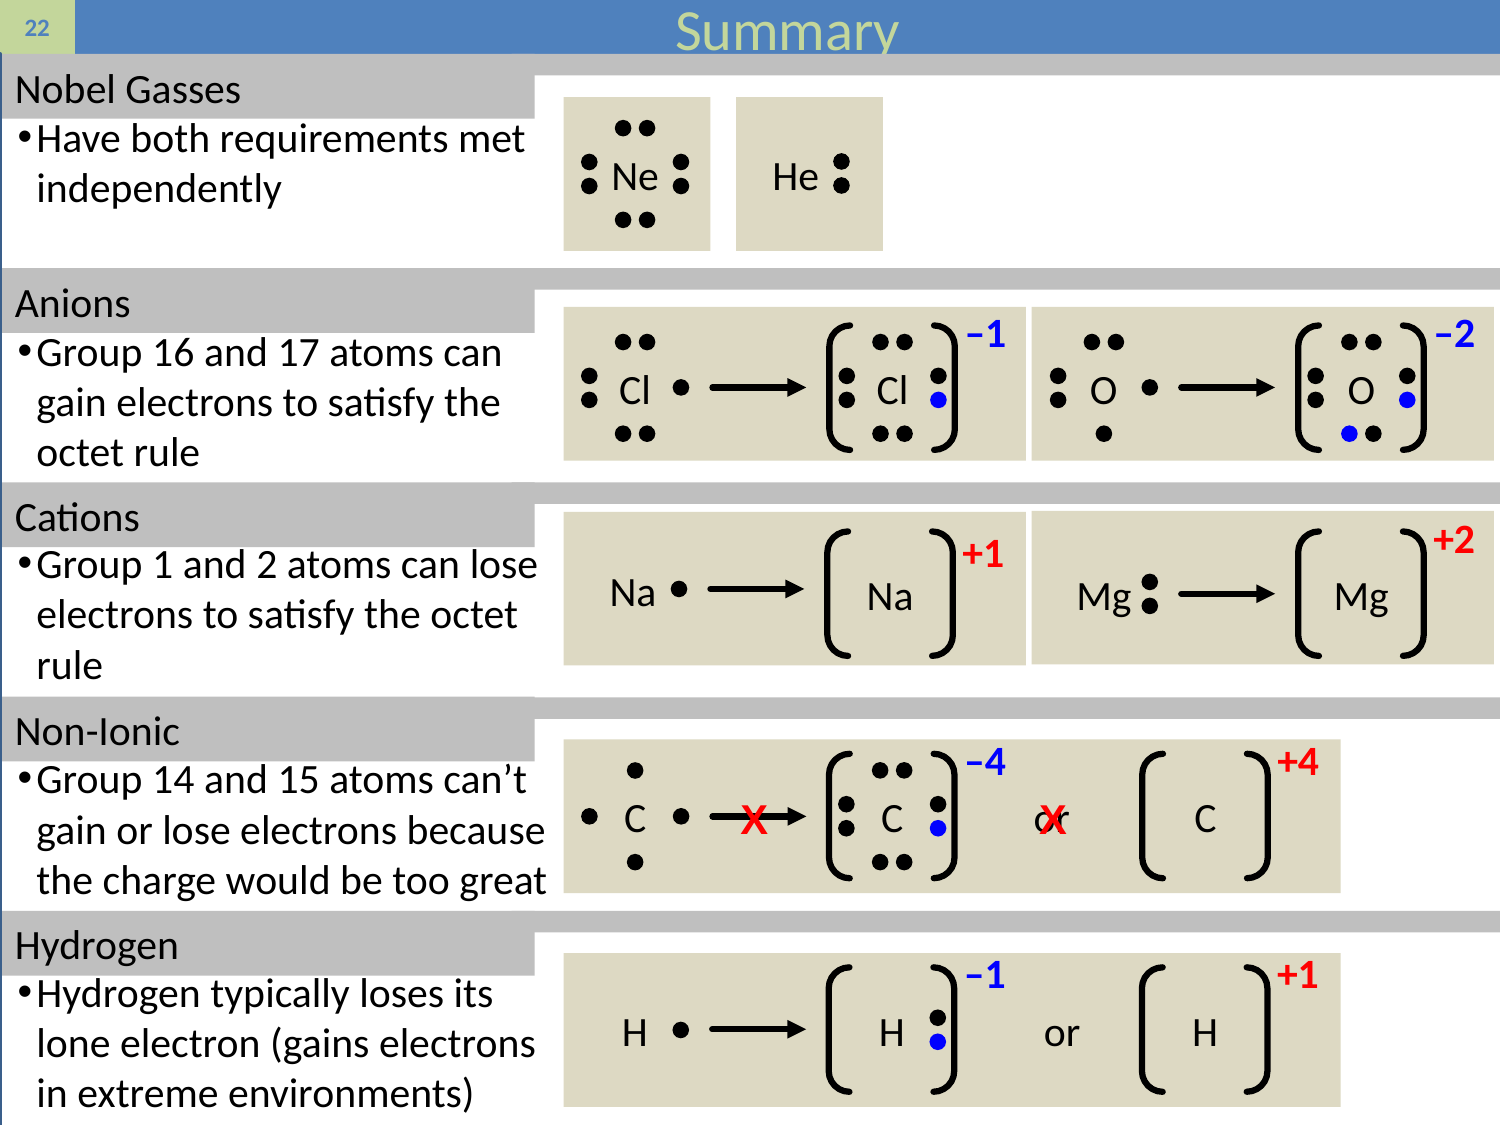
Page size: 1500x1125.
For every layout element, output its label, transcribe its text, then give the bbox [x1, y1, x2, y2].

title Summary [75, 0, 1500, 53]
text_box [580, 725, 1342, 879]
text_box Anions [2, 268, 535, 317]
text_box Group 1 and 2 atoms can lose electrons to satisfy the octet rule [2, 529, 566, 695]
text_box [510, 909, 1500, 934]
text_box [606, 939, 1341, 1093]
text_box Cations [2, 483, 535, 529]
text_box [510, 695, 1500, 721]
text_box [510, 266, 1500, 292]
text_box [563, 96, 884, 252]
text_box Group 14 and 15 atoms can’t gain or lose electrons because the charge would be too great [2, 744, 566, 910]
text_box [1049, 297, 1498, 451]
text_box [562, 510, 1028, 668]
text_box [510, 52, 1500, 78]
text_box [1030, 305, 1496, 463]
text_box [1060, 503, 1498, 657]
text_box [562, 737, 1343, 895]
text_box [562, 951, 1343, 1109]
text_box [1030, 509, 1496, 667]
text_box Nobel Gasses [2, 53, 535, 103]
text_box [562, 305, 1028, 463]
text_box Non-Ionic [2, 696, 535, 744]
text_box Have both requirements met independently [2, 103, 558, 219]
text_box Hydrogen [2, 910, 535, 958]
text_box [580, 297, 1029, 451]
text_box Group 16 and 17 atoms can gain electrons to satisfy the octet rule [2, 317, 566, 483]
text_box [510, 480, 1500, 506]
text_box Hydrogen typically loses its lone electron (gains electrons in extreme environments) [2, 958, 566, 1124]
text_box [594, 517, 1027, 657]
